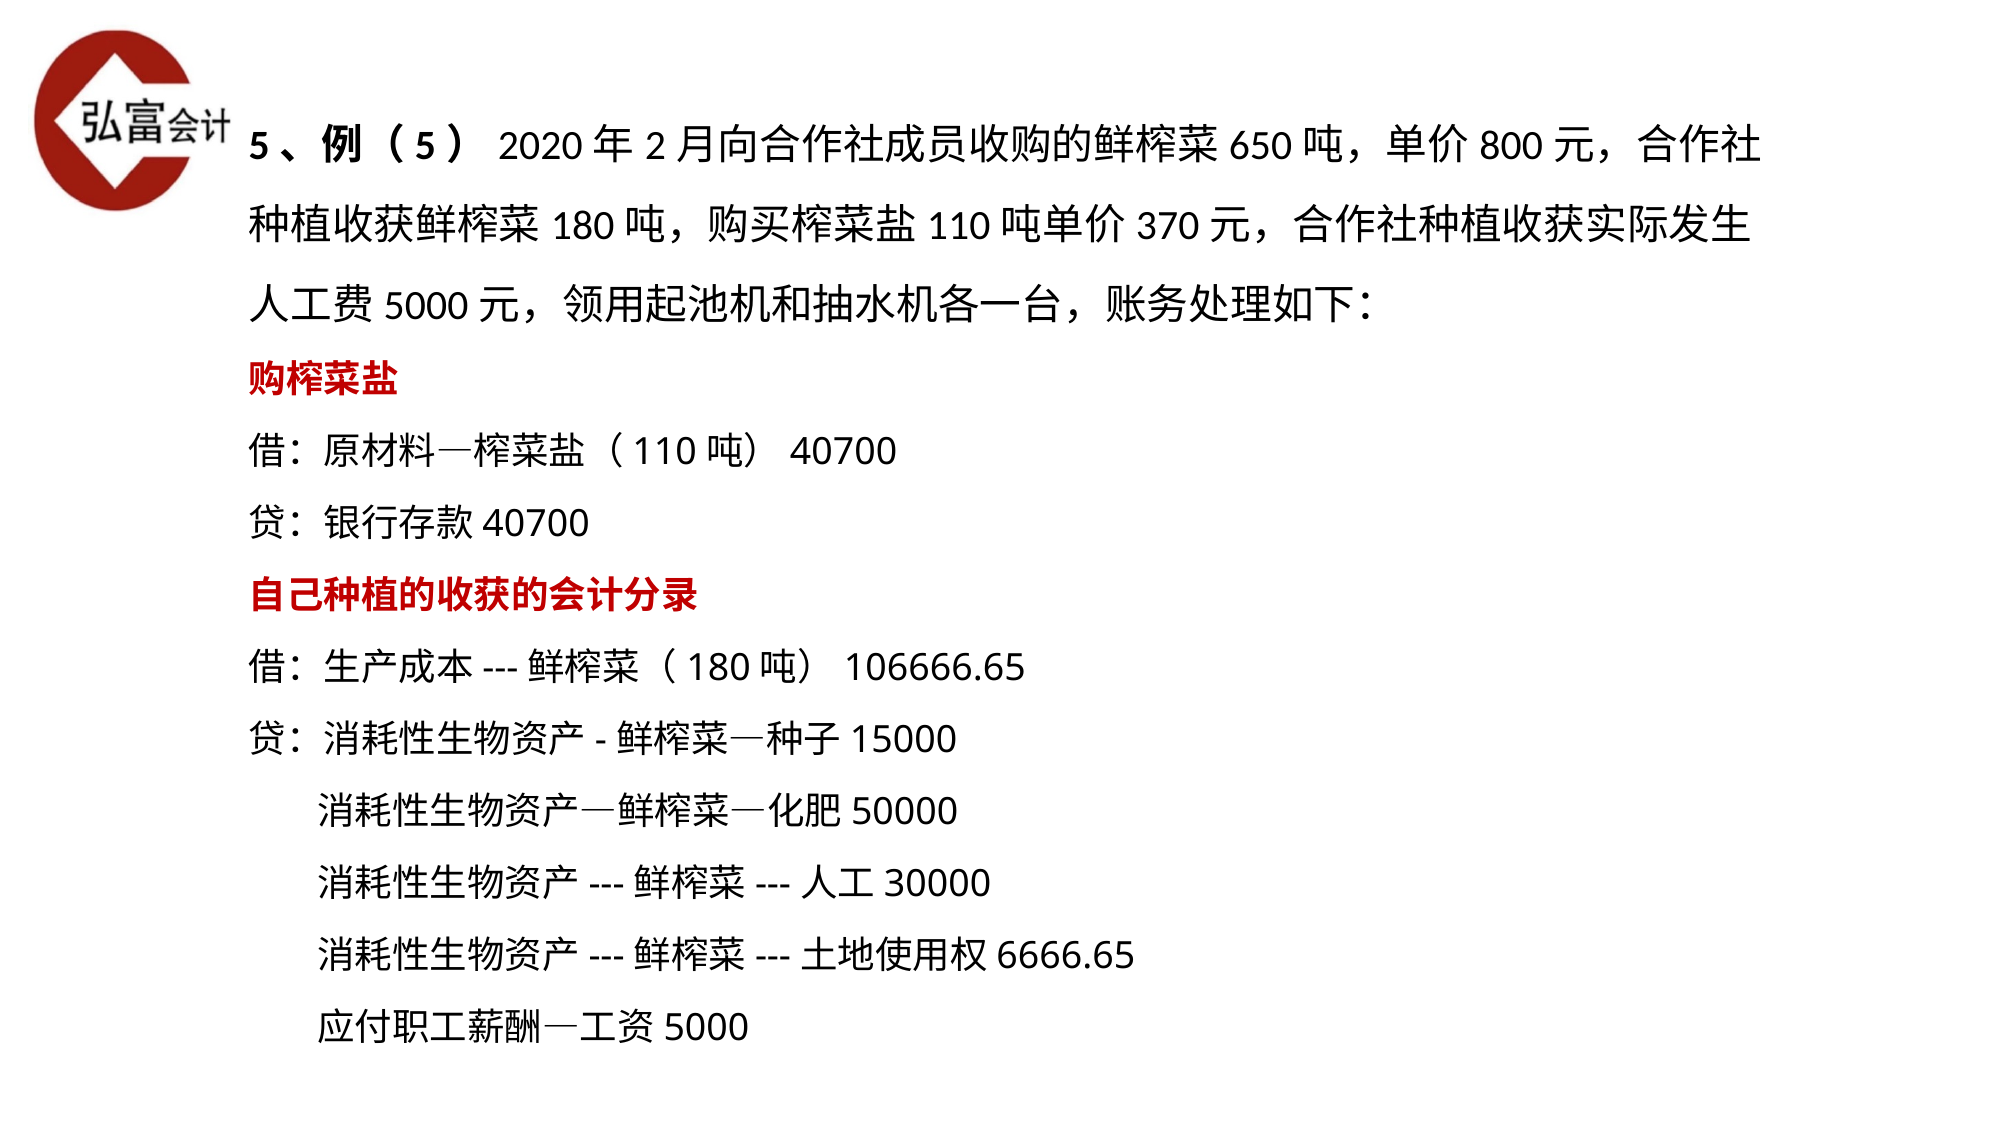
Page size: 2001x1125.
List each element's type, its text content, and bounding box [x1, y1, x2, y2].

picture [28, 9, 234, 239]
text_box 5、例（5）2020年2月向合作社成员收购的鲜榨菜650吨，单价800元，合作社种植收获鲜榨菜180吨，购买榨菜盐110吨单价370元，合作社种植收获实际发生人工费5000元，领用起池机和抽水机各一台，账务处理如下： 购榨菜盐 借：原材料—榨菜盐（110吨）40700 贷：银行存款40700 自己种植的收获的会计分录 借：生产成本---鲜榨菜（180吨）106666.65 贷：消耗性生物资产-鲜榨菜—种子15000 消耗性生物资产—鲜榨菜—化肥50000 消耗性生物资产---鲜榨菜---人工30000 消耗性生物资产---鲜榨菜---土地使用权6666.65 应付职工薪酬—工资5000 [233, 80, 1799, 1055]
